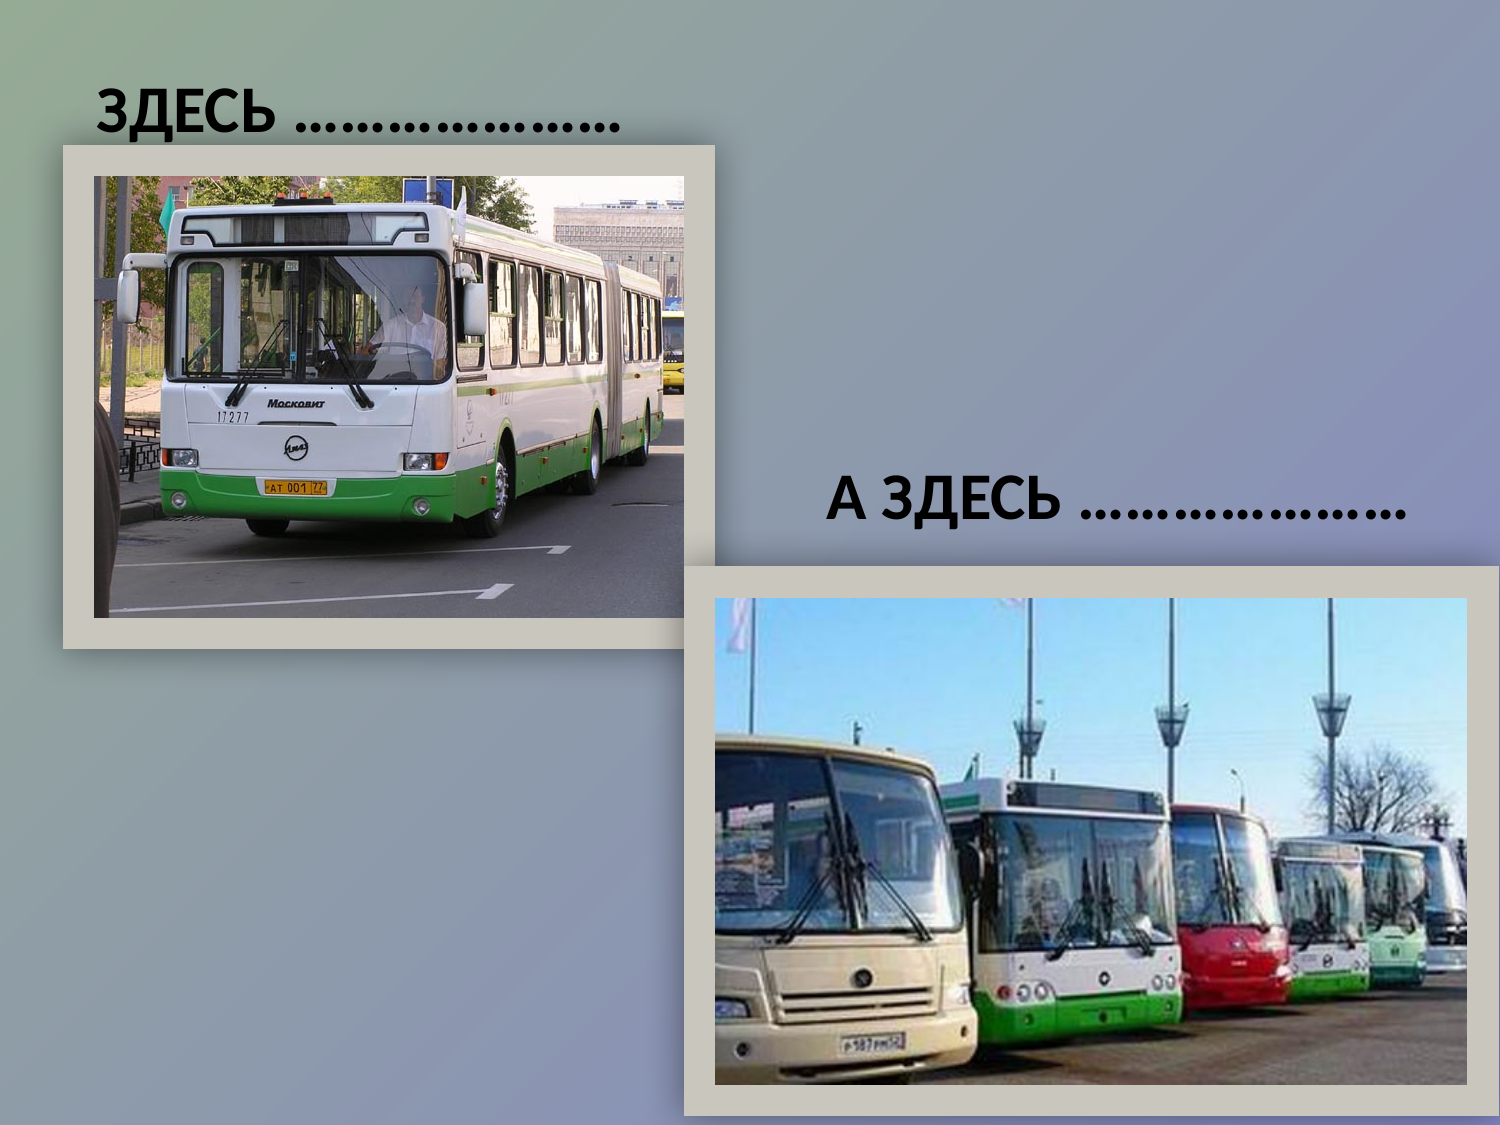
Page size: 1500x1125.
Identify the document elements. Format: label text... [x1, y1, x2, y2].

text_box А ЗДЕСЬ ………………… [796, 445, 1477, 540]
picture [93, 175, 684, 619]
picture [714, 597, 1468, 1086]
text_box ЗДЕСЬ ………………… [82, 58, 657, 154]
